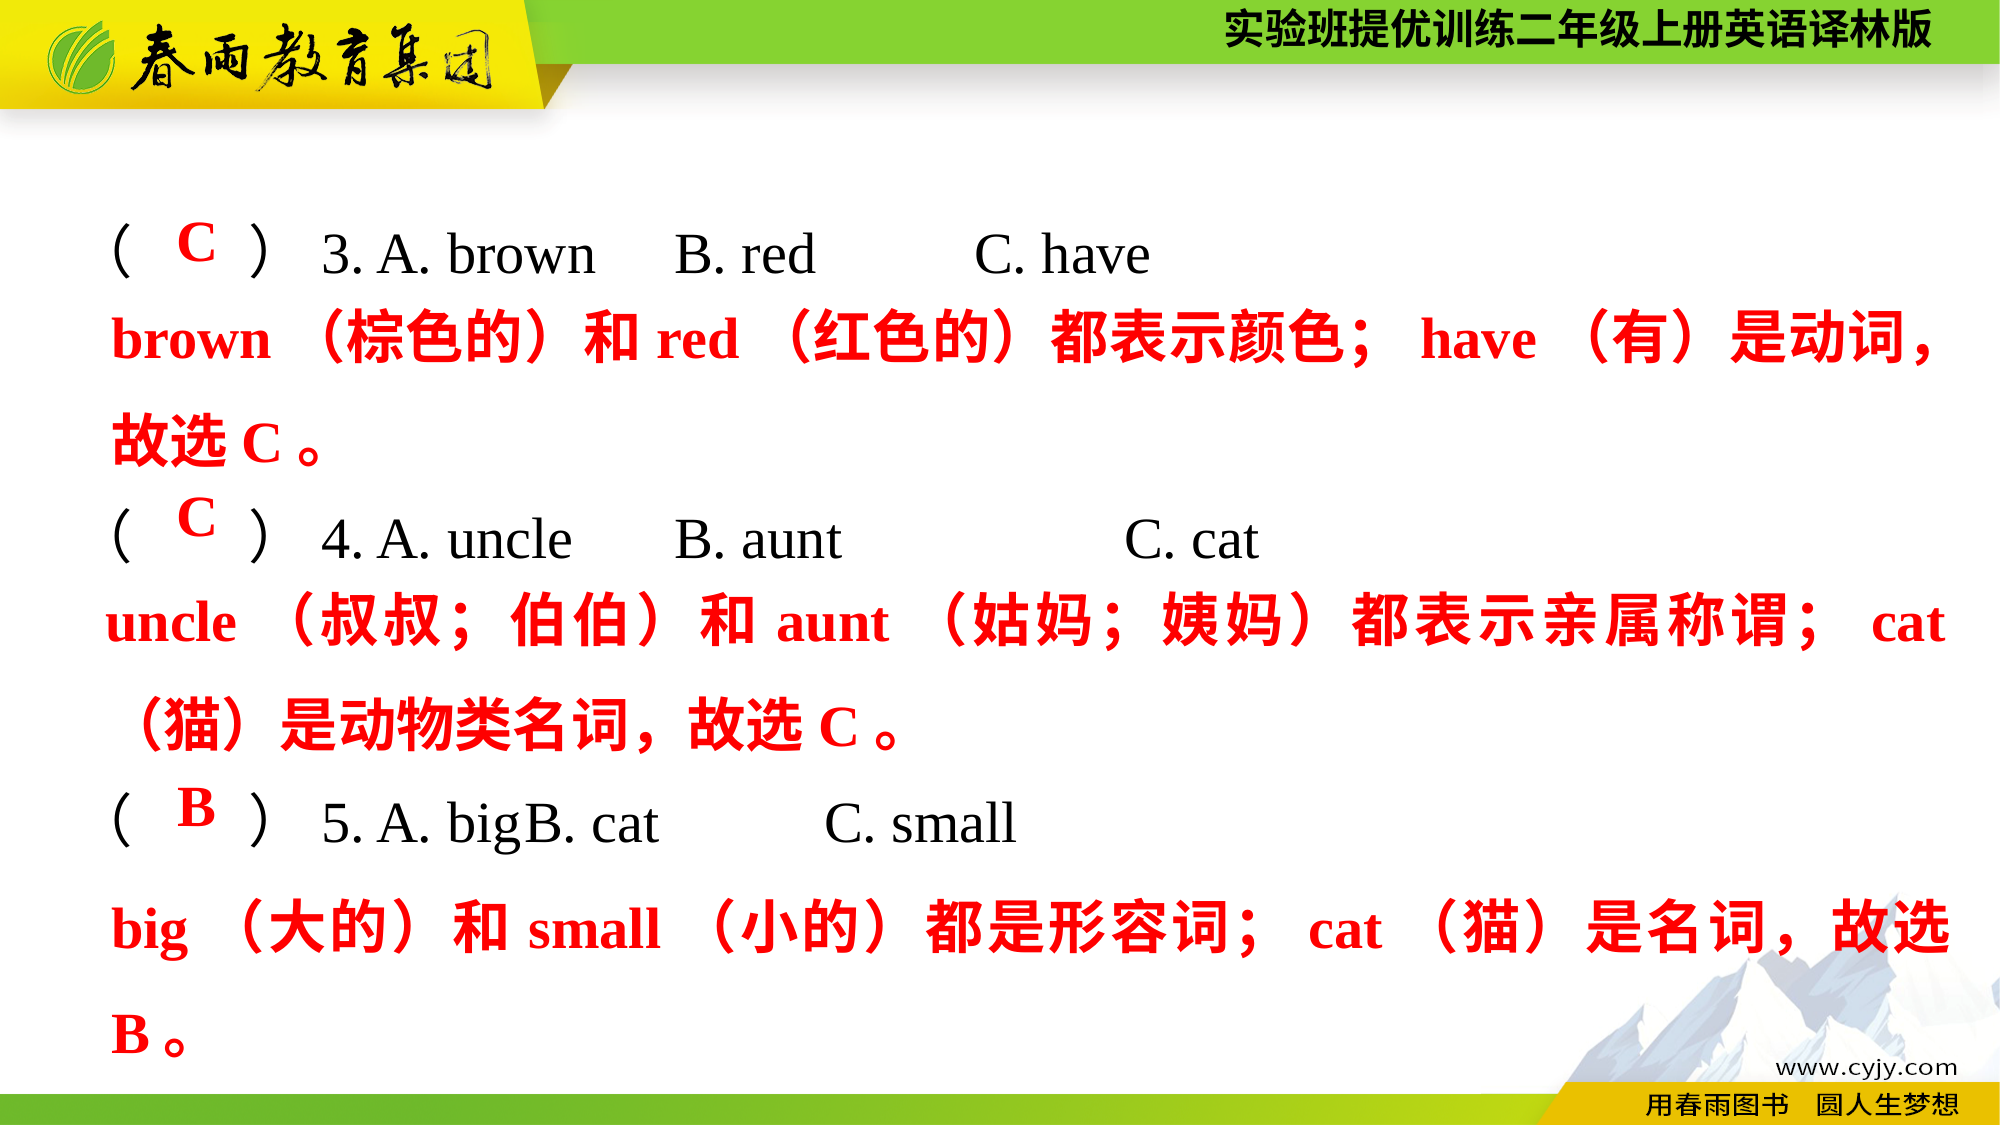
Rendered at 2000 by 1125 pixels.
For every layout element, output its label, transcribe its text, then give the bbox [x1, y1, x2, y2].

text_box big（大的）和small（小的）都是形容词；cat（猫）是名词，故选B。 [96, 847, 1981, 1073]
text_box brown（棕色的）和red（红色的）都表示颜色；have（有）是动词，故选C。 [96, 257, 1981, 483]
text_box uncle（叔叔；伯伯）和aunt（姑妈；姨妈）都表示亲属称谓；cat（猫）是动物类名词，故选C。 [90, 540, 1975, 766]
text_box C [161, 196, 234, 281]
text_box B [163, 760, 232, 846]
picture [0, 0, 2000, 1125]
text_box C [161, 471, 234, 556]
list （ ）3. A. brown B. red C. have （ ）4. A. uncle B. aunt C. cat （ ）5. A. big B. cat C. small [59, 172, 1944, 870]
